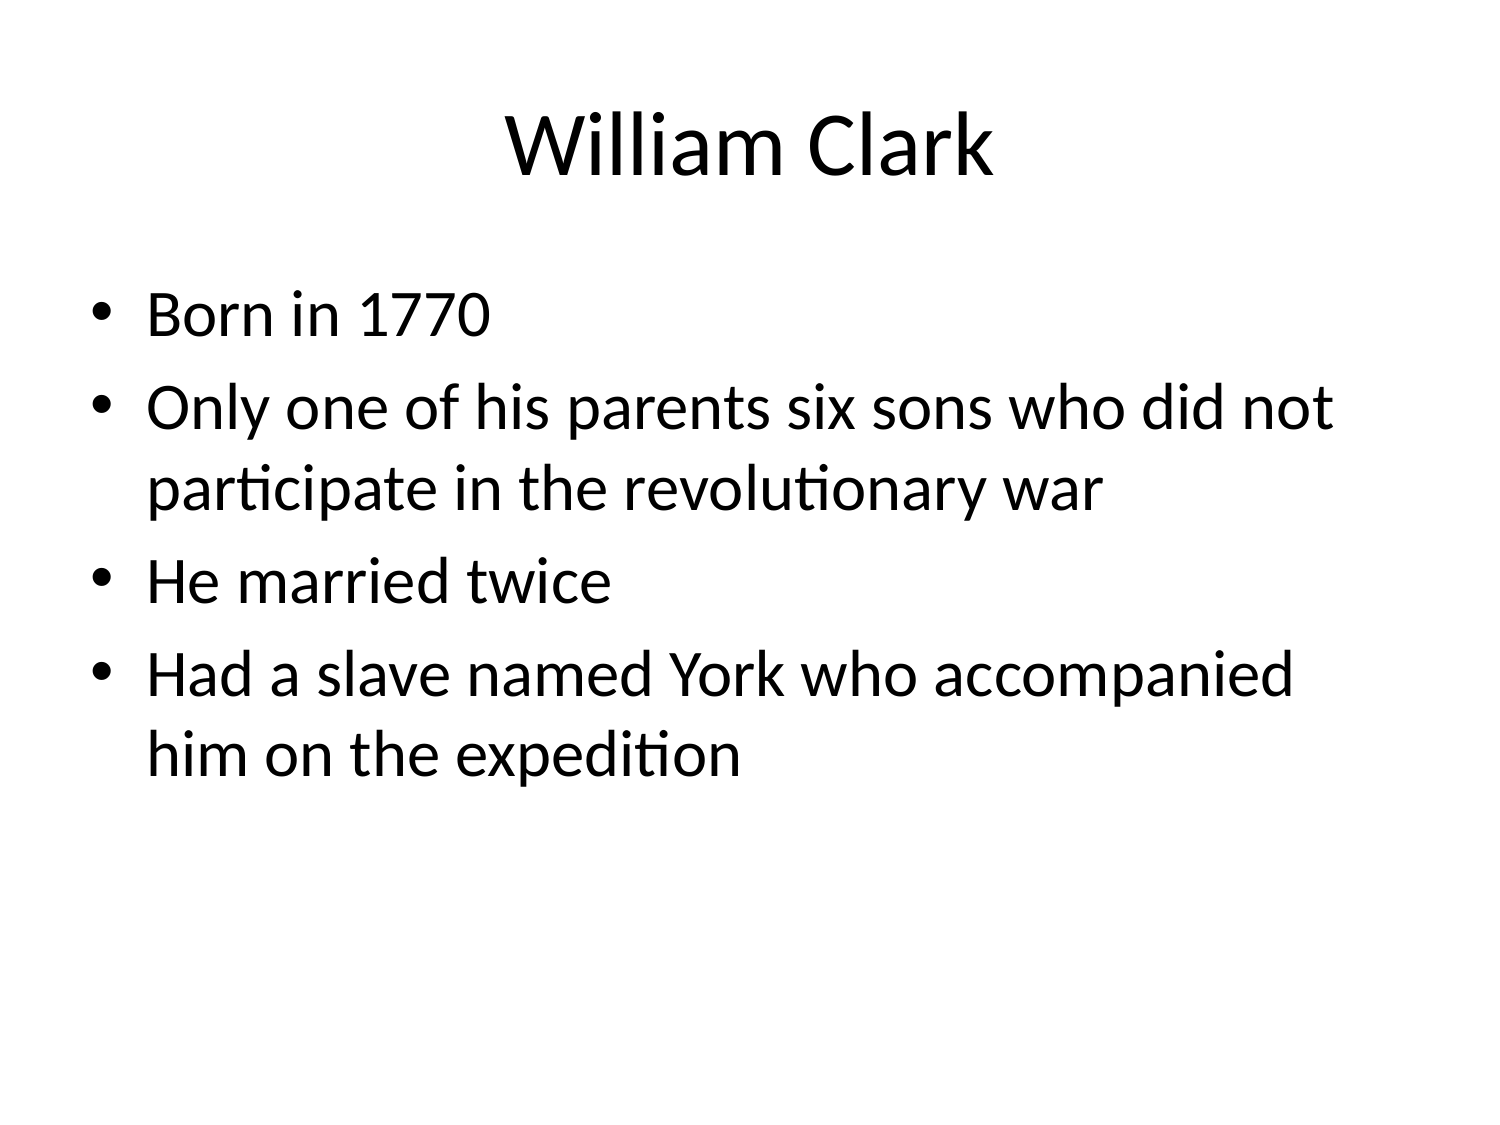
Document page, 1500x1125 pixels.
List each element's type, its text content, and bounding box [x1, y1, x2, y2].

list Born in 1770 Only one of his parents six sons who did not participate in the revolutionary war He married twice Had a slave named York who accompanied him on the expedition [75, 262, 1425, 1005]
title William Clark [75, 45, 1425, 233]
